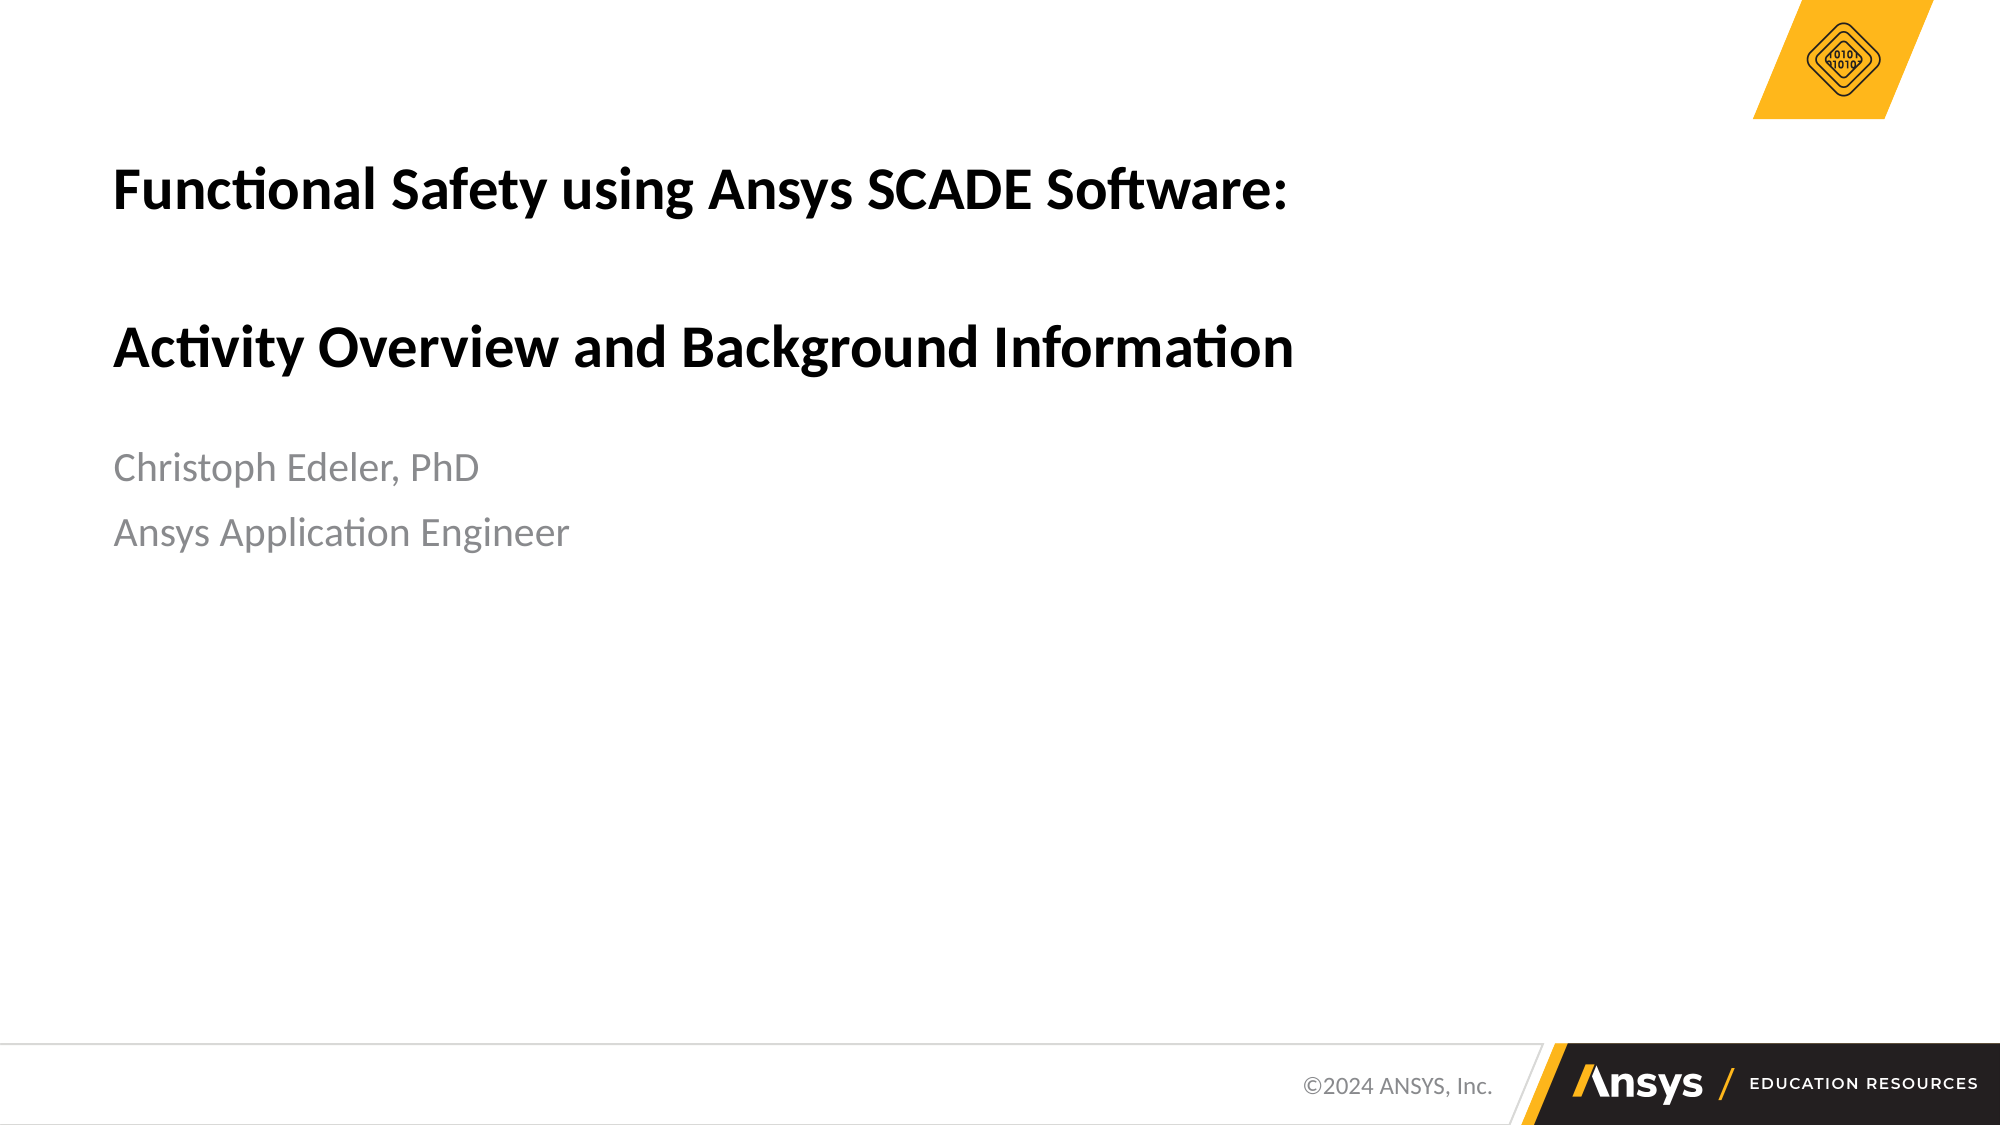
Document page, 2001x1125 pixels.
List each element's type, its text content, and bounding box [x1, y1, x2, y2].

list Functional Safety using Ansys SCADE Software: Activity Overview and Background Information [98, 149, 1575, 388]
picture [0, 0, 2000, 1125]
list Christoph Edeler, PhD Ansys Application Engineer [98, 437, 984, 577]
